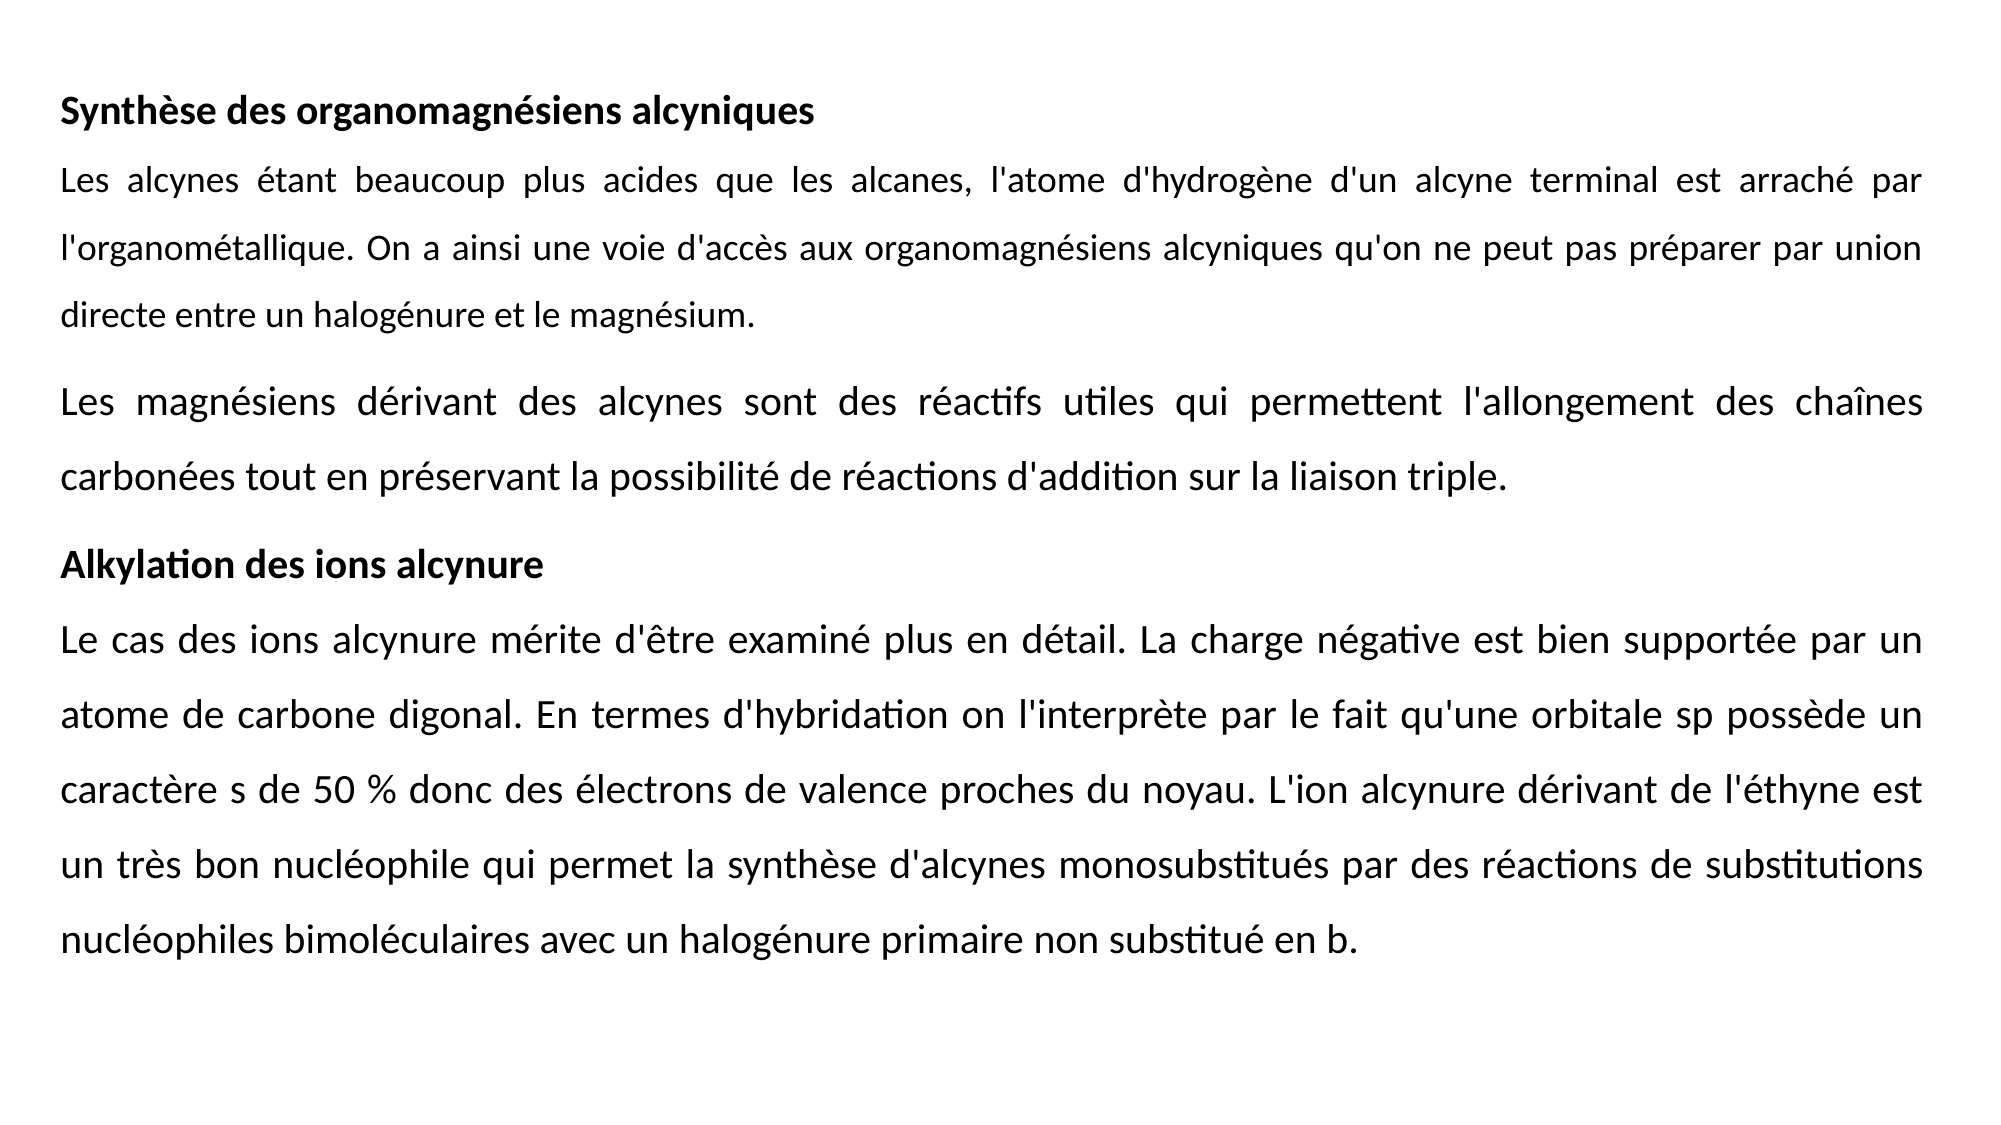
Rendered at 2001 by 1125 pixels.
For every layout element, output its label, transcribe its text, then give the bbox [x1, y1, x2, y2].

text_box Les magnésiens dérivant des alcynes sont des réactifs utiles qui permettent l'allongement des chaînes carbonées tout en préservant la possibilité de réactions d'addition sur la liaison triple. [45, 341, 1940, 504]
text_box Synthèse des organomagnésiens alcyniques Les alcynes étant beaucoup plus acides que les alcanes, l'atome d'hydrogène d'un alcyne terminal est arraché par l'organométallique. On a ainsi une voie d'accès aux organomagnésiens alcyniques qu'on ne peut pas préparer par union directe entre un halogénure et le magnésium. [45, 50, 1940, 341]
text_box Alkylation des ions alcynure Le cas des ions alcynure mérite d'être examiné plus en détail. La charge négative est bien supportée par un atome de carbone digonal. En termes d'hybridation on l'interprète par le fait qu'une orbitale sp possède un caractère s de 50 % donc des électrons de valence proches du noyau. L'ion alcynure dérivant de l'éthyne est un très bon nucléophile qui permet la synthèse d'alcynes monosubstitués par des réactions de substitutions nucléophiles bimoléculaires avec un halogénure primaire non substitué en b. [45, 504, 1940, 970]
